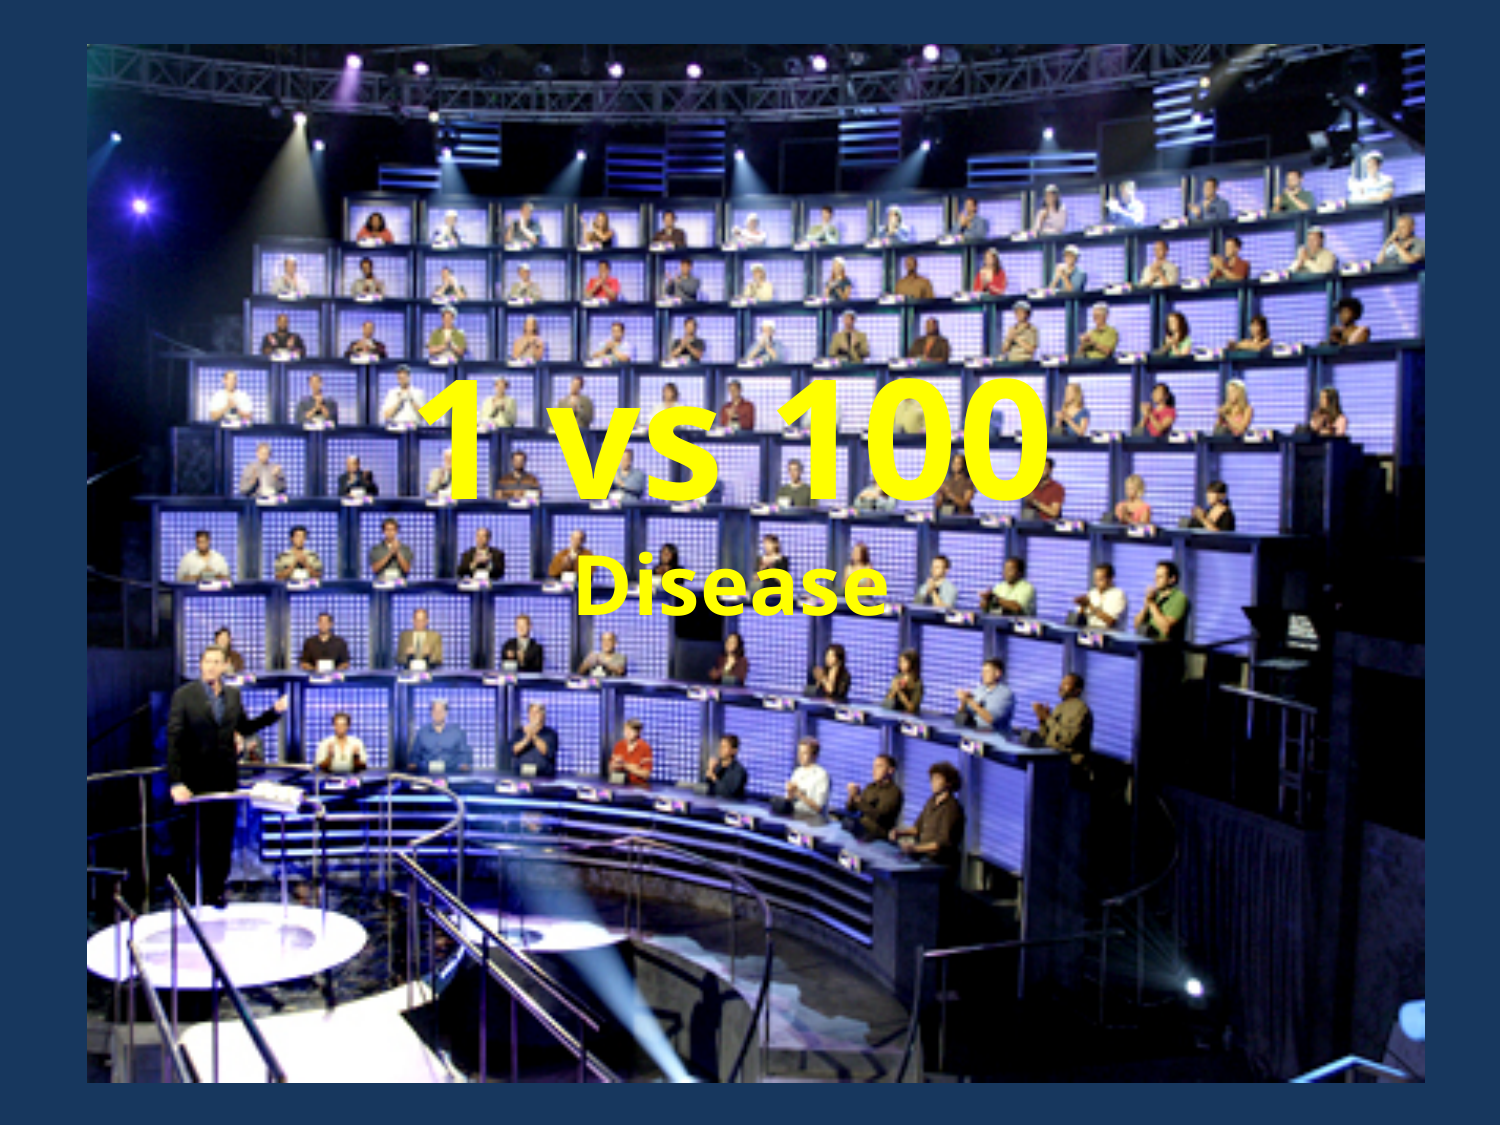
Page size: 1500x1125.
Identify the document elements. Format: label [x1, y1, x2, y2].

picture [87, 43, 1426, 1083]
